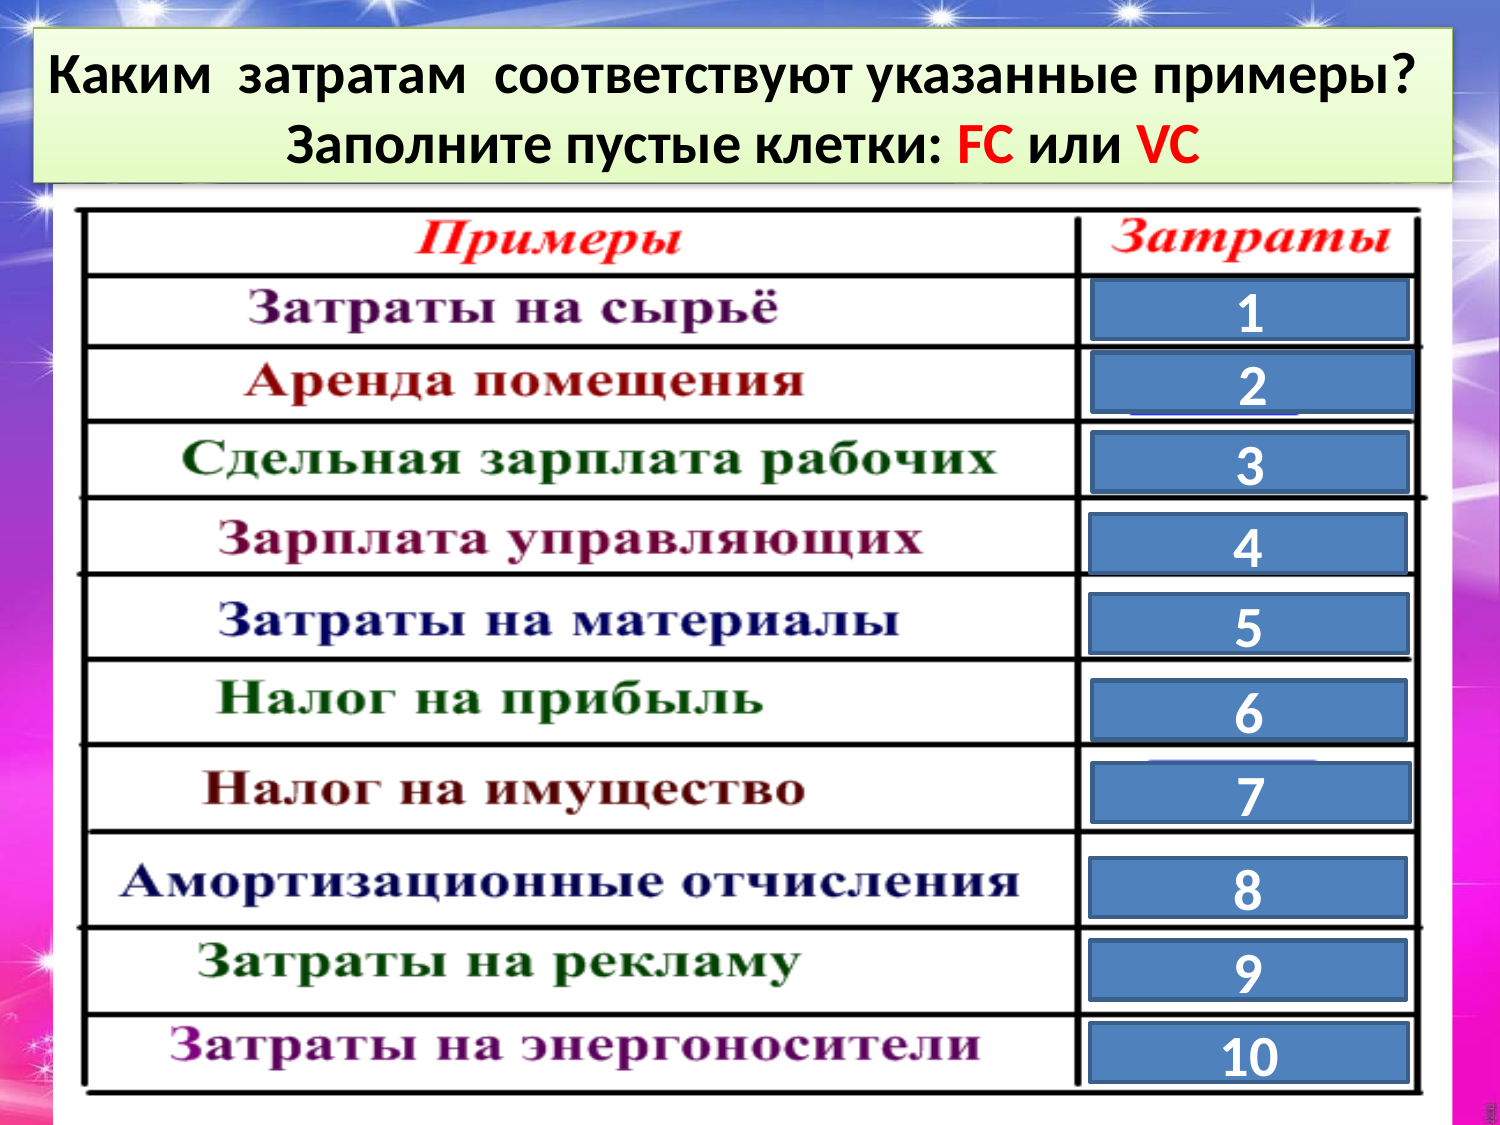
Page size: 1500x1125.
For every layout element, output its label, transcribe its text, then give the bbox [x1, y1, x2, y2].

picture [0, 0, 1500, 1125]
text_box Каким затратам соответствуют указанные примеры? Заполните пустые клетки: FC или VC [33, 27, 1453, 183]
